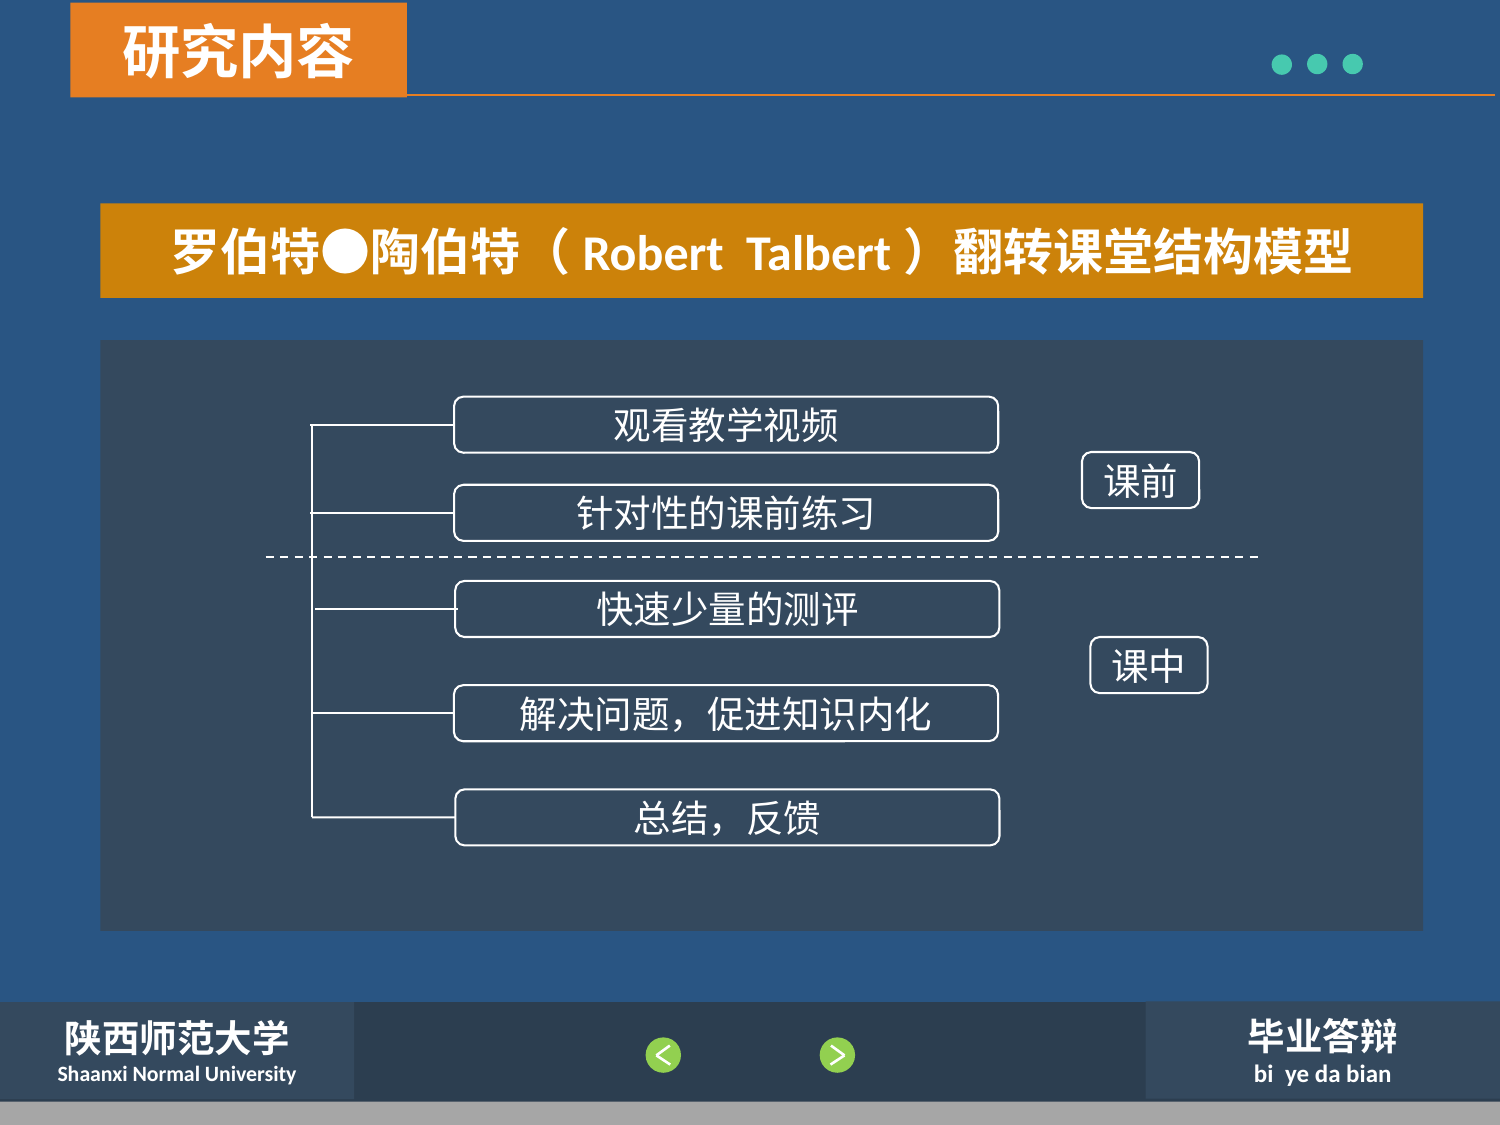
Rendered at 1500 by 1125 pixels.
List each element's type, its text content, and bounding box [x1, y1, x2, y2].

text_box [0, 1100, 1500, 1125]
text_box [70, 2, 1496, 98]
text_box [819, 1037, 856, 1074]
text_box [356, 1000, 1144, 1100]
text_box 罗伯特●陶伯特（Robert Talbert）翻转课堂结构模型 [98, 201, 1425, 300]
text_box [98, 338, 1425, 933]
text_box 陕西师范大学 Shaanxi Normal University [0, 1000, 356, 1101]
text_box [265, 396, 1259, 846]
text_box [645, 1037, 682, 1074]
text_box 毕业答辩 bi ye da bian [1144, 999, 1500, 1101]
